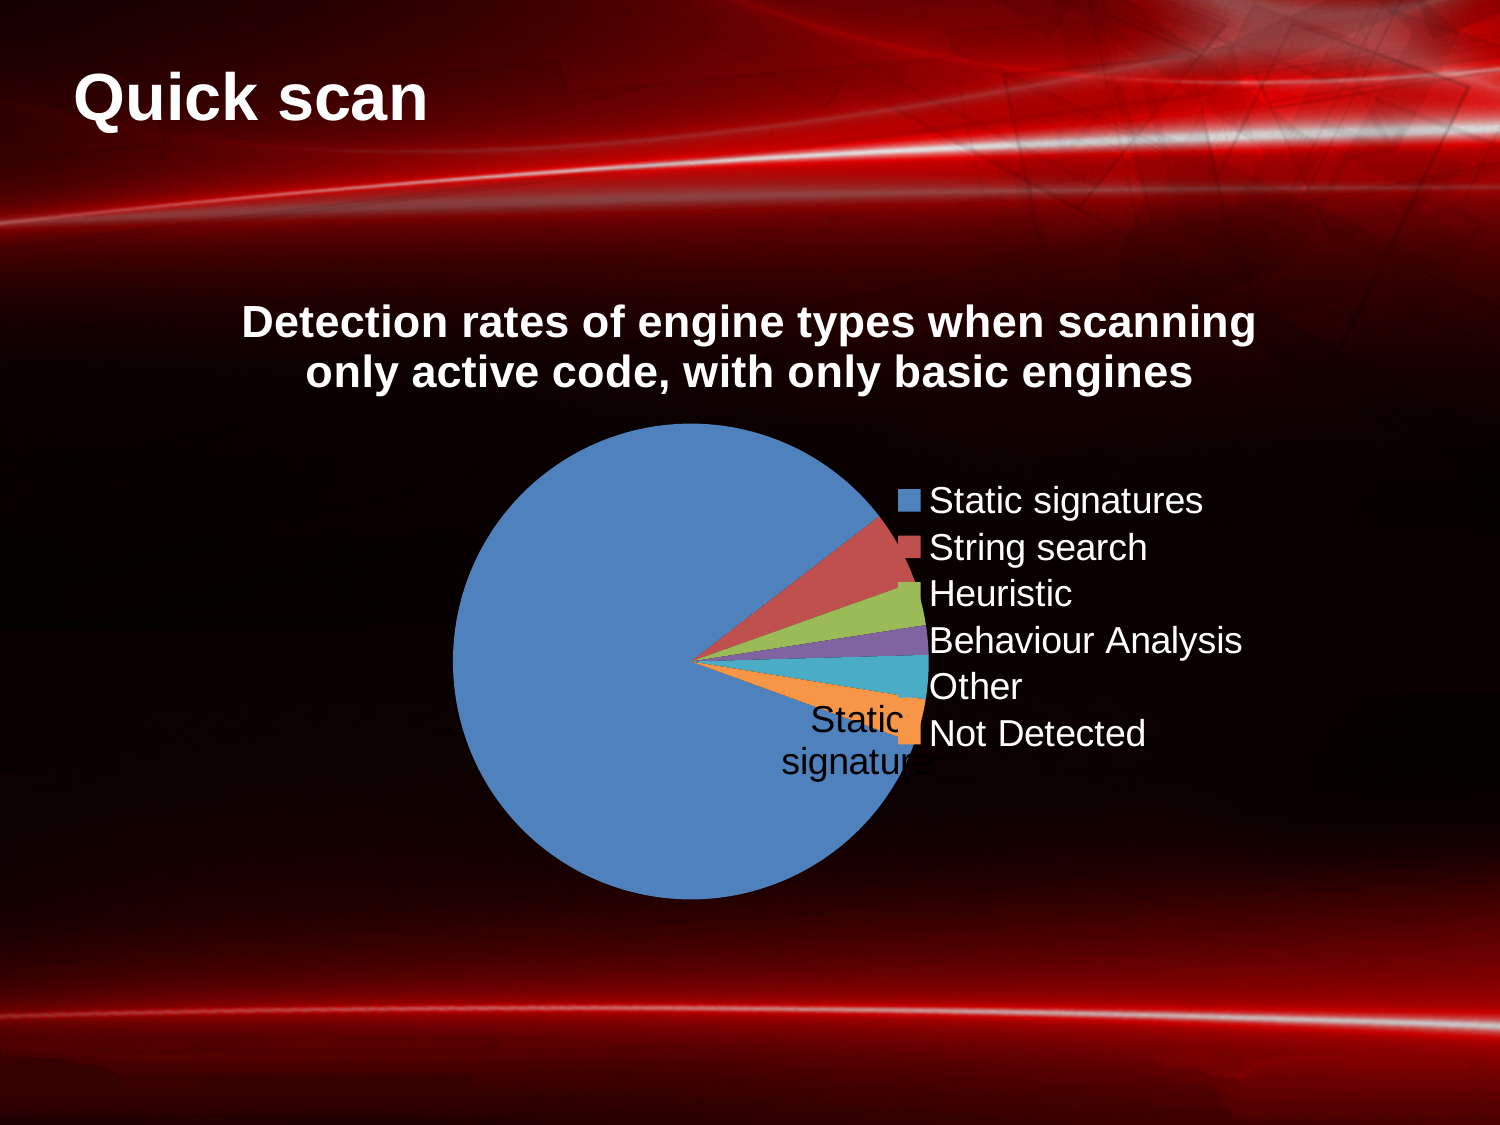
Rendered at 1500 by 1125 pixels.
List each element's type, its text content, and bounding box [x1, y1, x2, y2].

chart [74, 262, 1426, 913]
title Quick scan [58, 0, 1409, 188]
picture [0, 0, 1500, 1125]
